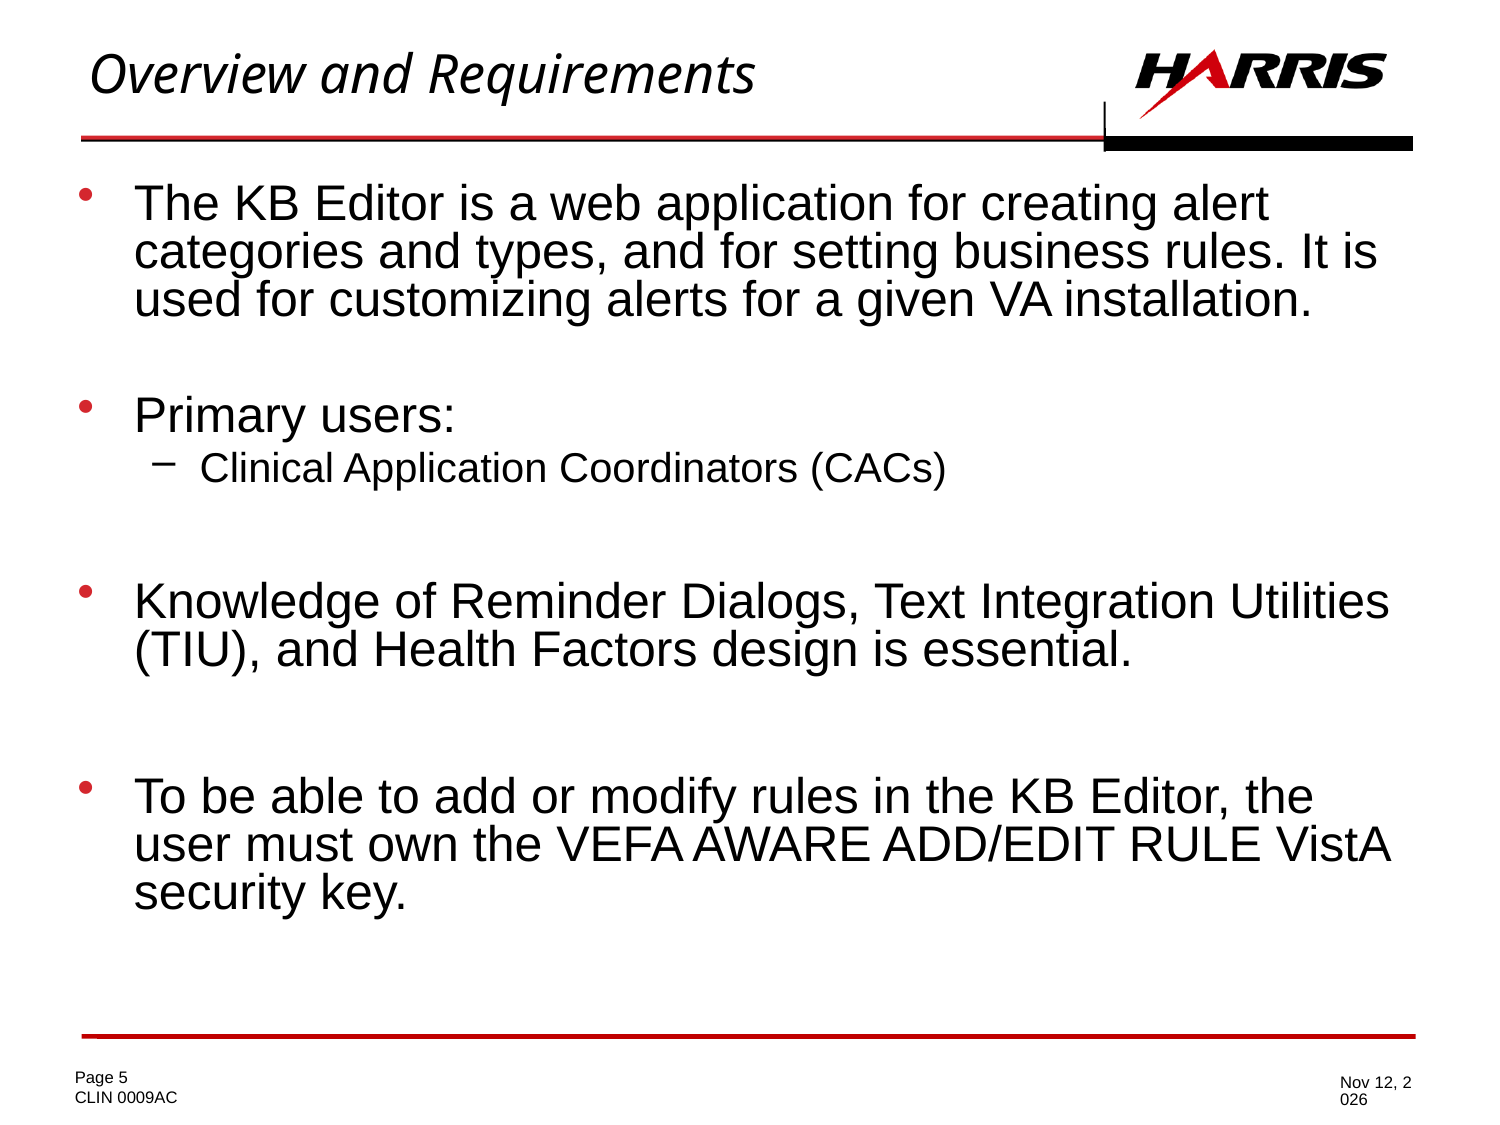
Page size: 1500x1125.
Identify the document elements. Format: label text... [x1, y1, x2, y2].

slide_number 6-Oct-14 [1324, 1060, 1435, 1105]
list The KB Editor is a web application for creating alert categories and types, and for setting business rules. It is used for customizing alerts for a given VA installation. Primary users: Clinical Application Coordinators (CACs) Knowledge of Reminder Dialogs, Text Integration Utilities (TIU), and Health Factors design is essential. To be able to add or modify rules in the KB Editor, the user must own the VEFA AWARE ADD/EDIT RULE VistA security key. [62, 174, 1432, 1020]
title Overview and Requirements [73, 27, 962, 117]
picture [1135, 49, 1387, 119]
